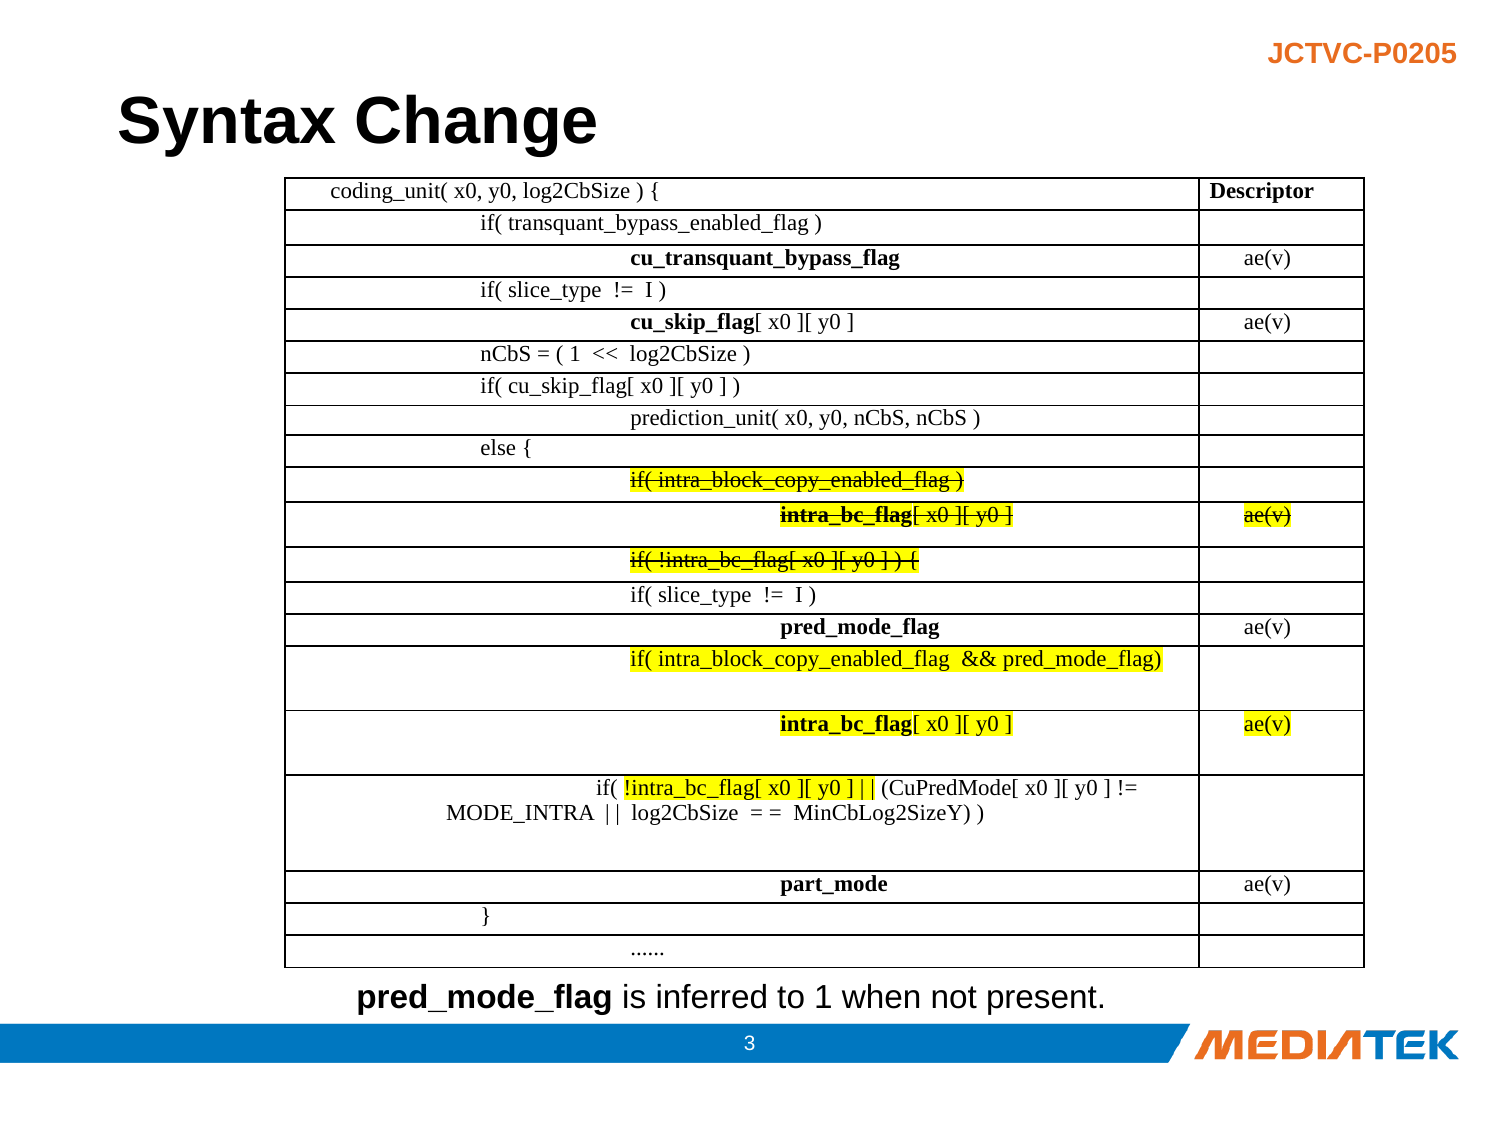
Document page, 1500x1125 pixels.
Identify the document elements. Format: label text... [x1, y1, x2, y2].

table_cell [1200, 342, 1363, 372]
table_cell [1200, 468, 1363, 501]
table_cell if( cu_skip_flag[ x0 ][ y0 ] ) [286, 374, 1198, 405]
table_cell [1200, 904, 1363, 934]
table_cell if( intra_block_copy_enabled_flag ) [286, 468, 1198, 501]
table_cell [1200, 548, 1363, 581]
table_cell ae(v) [1200, 615, 1363, 645]
table_cell [1200, 647, 1363, 710]
picture [0, 1023, 711, 1063]
table_cell nCbS = ( 1 << log2CbSize ) [286, 342, 1198, 372]
table_cell [1200, 406, 1363, 434]
table_cell [1200, 211, 1363, 244]
table_cell [1200, 583, 1363, 613]
table_cell [1200, 776, 1363, 870]
table_cell [1200, 278, 1363, 308]
table_cell cu_skip_flag[ x0 ][ y0 ] [286, 310, 1198, 340]
table_cell if( slice_type != I ) [286, 583, 1198, 613]
title Syntax Change [102, 62, 1426, 172]
text_box pred_mode_flag is inferred to 1 when not present. [341, 967, 1122, 1023]
table_cell if( !intra_bc_flag[ x0 ][ y0 ] ) { [286, 548, 1198, 581]
slide_number 2 [711, 1023, 789, 1090]
table_cell if( transquant_bypass_enabled_flag ) [286, 211, 1198, 244]
table_cell intra_bc_flag[ x0 ][ y0 ] [286, 711, 1198, 774]
table_cell part_mode [286, 872, 1198, 902]
table_cell cu_transquant_bypass_flag [286, 246, 1198, 276]
table_cell pred_mode_flag [286, 615, 1198, 645]
table_header coding_unit( x0, y0, log2CbSize ) { [286, 179, 1198, 209]
table_cell [1200, 374, 1363, 405]
table_cell prediction_unit( x0, y0, nCbS, nCbS ) [286, 406, 1198, 434]
table_cell if( intra_block_copy_enabled_flag && pred_mode_flag) [286, 647, 1198, 710]
table_header Descriptor [1200, 179, 1363, 209]
picture [789, 1023, 1459, 1063]
table_cell ae(v) [1200, 503, 1363, 546]
table_cell } [286, 904, 1198, 934]
table_cell [1200, 936, 1363, 967]
table_cell ...... [286, 936, 1198, 967]
table_cell else { [286, 436, 1198, 466]
table_cell if( !intra_bc_flag[ x0 ][ y0 ] | | (CuPredMode[ x0 ][ y0 ] != MODE_INTRA | | log2CbSize = = MinCbLog2SizeY) ) [286, 776, 1198, 870]
table_cell if( slice_type != I ) [286, 278, 1198, 308]
table_cell intra_bc_flag[ x0 ][ y0 ] [286, 503, 1198, 546]
table_cell [1200, 436, 1363, 466]
table_cell ae(v) [1200, 246, 1363, 276]
table_cell ae(v) [1200, 872, 1363, 902]
table_cell ae(v) [1200, 310, 1363, 340]
table_cell ae(v) [1200, 711, 1363, 774]
